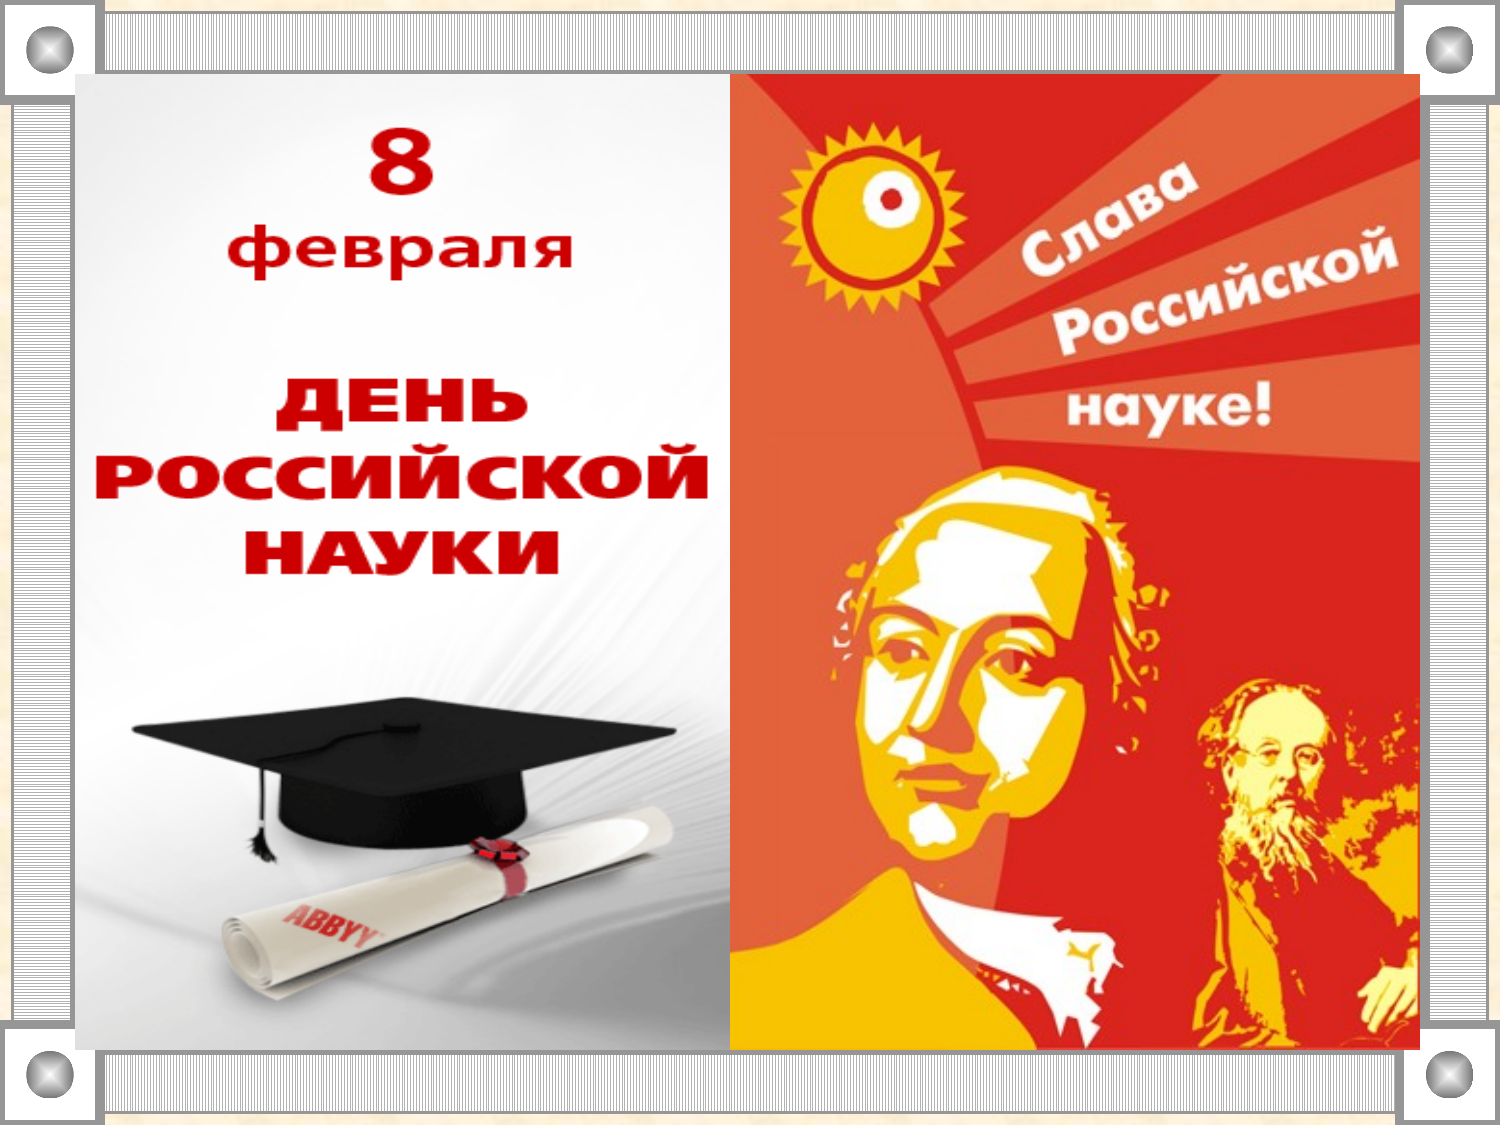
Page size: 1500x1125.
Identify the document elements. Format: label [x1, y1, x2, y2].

picture [0, 105, 11, 1020]
picture [105, 1114, 1395, 1125]
picture [105, 0, 1395, 11]
picture [74, 74, 1421, 1051]
picture [1489, 105, 1500, 1020]
